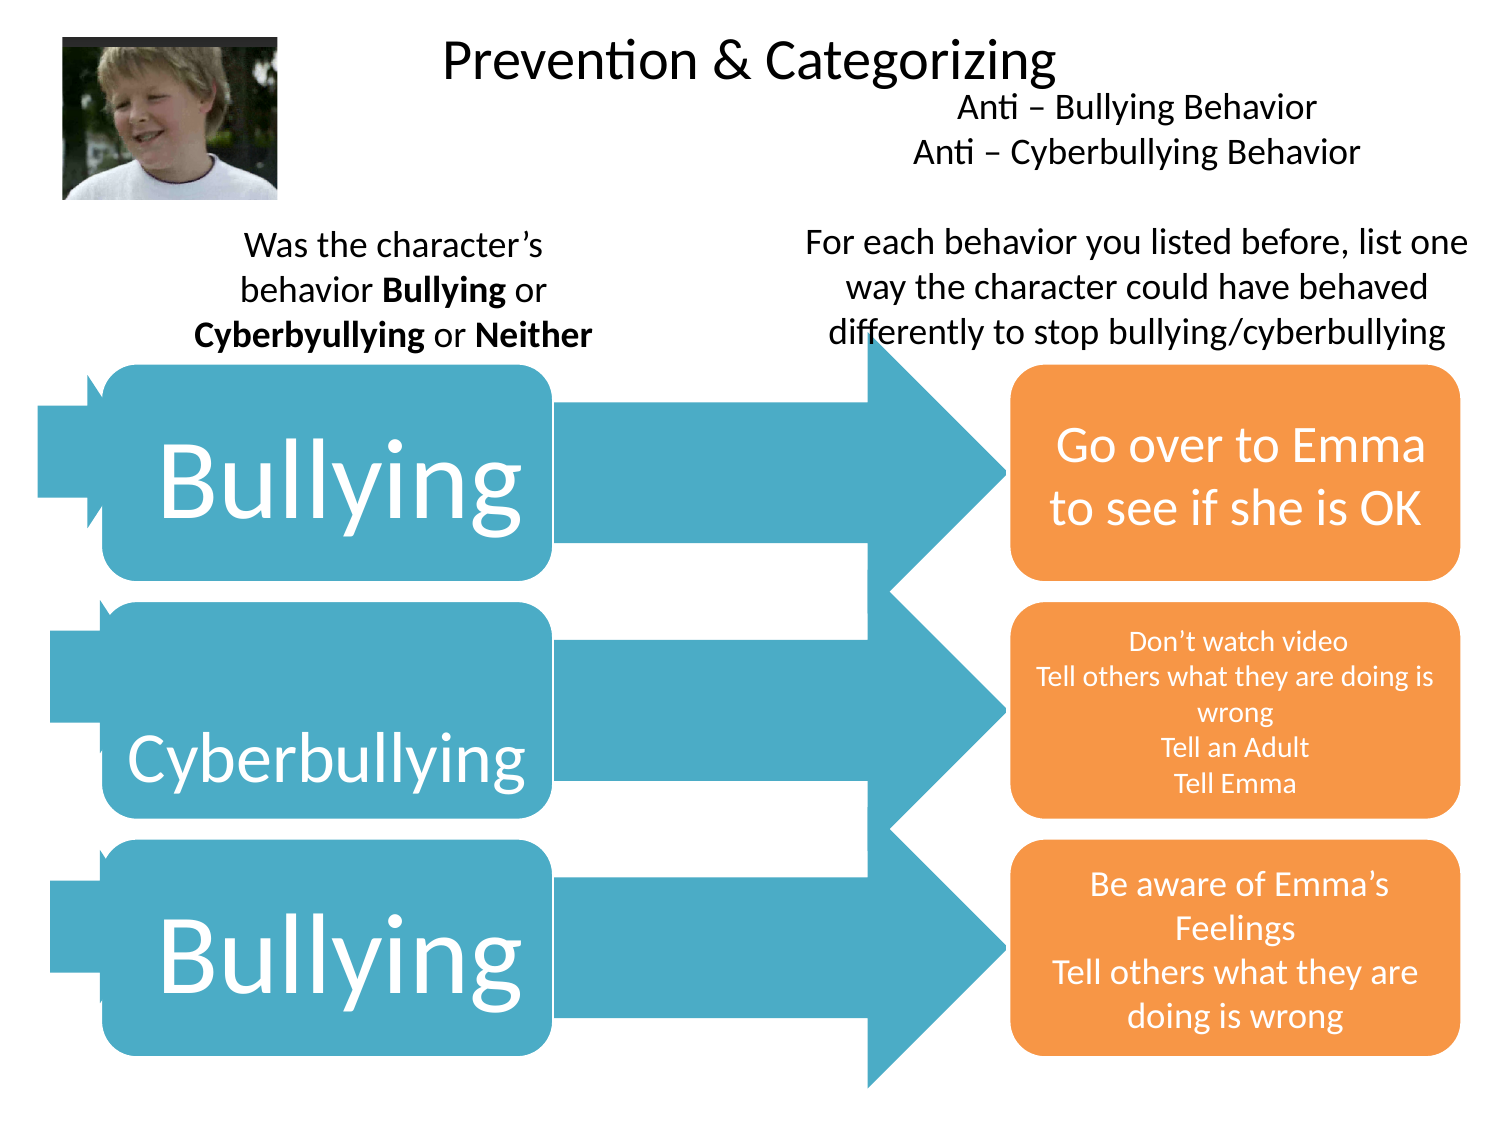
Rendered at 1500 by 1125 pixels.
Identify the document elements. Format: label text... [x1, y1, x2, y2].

title Prevention & Categorizing [75, 0, 1425, 150]
text_box Was the character’s behavior Bullying or Cyberbyullying or Neither [162, 212, 625, 360]
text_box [99, 837, 1463, 1059]
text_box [49, 599, 151, 754]
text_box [99, 599, 1463, 822]
text_box Anti – Bullying Behavior Anti – Cyberbullying Behavior For each behavior you listed before, list one way the character could have behaved differently to stop bullying/cyberbullying [774, 74, 1500, 360]
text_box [49, 849, 151, 1004]
picture [62, 37, 278, 201]
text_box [37, 374, 138, 529]
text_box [99, 362, 1463, 584]
